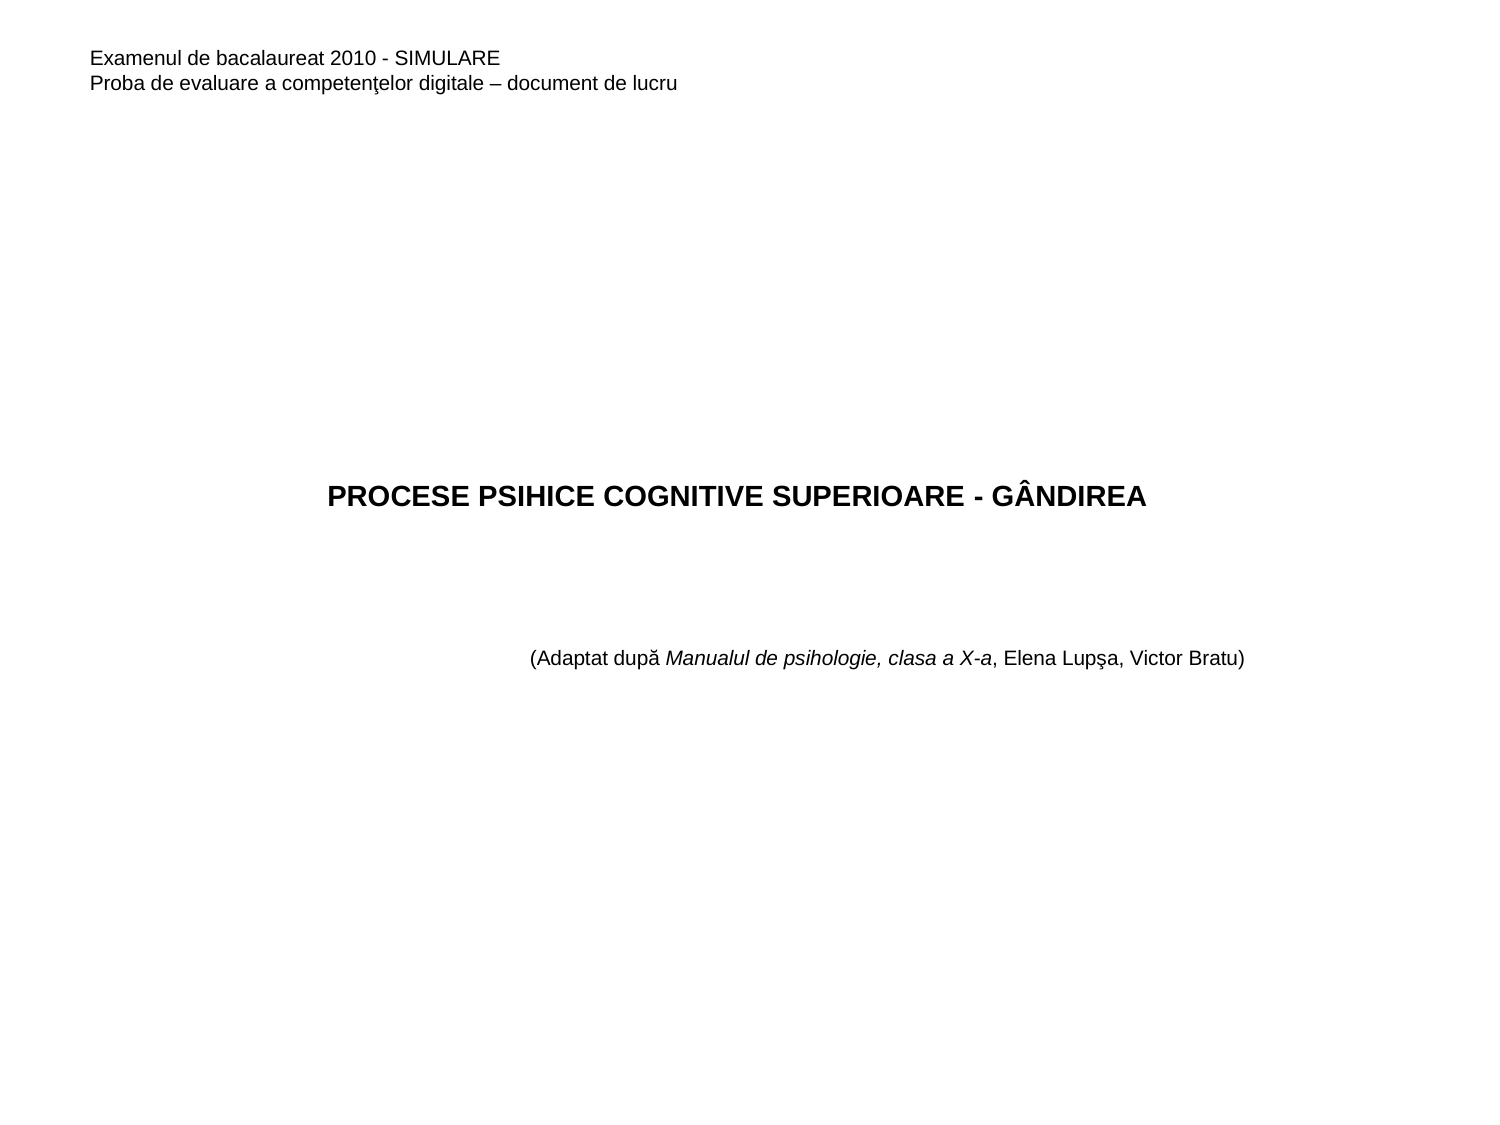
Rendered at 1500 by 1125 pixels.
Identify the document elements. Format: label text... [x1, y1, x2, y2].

text_box Examenul de bacalaureat 2010 - SIMULARE Proba de evaluare a competenţelor digitale – document de lucru [75, 37, 1388, 103]
subtitle (Adaptat după Manualul de psihologie, clasa a X-a, Elena Lupşa, Victor Bratu) [362, 637, 1413, 926]
title PROCESE PSIHICE COGNITIVE SUPERIOARE - GÂNDIREA [112, 349, 1388, 591]
